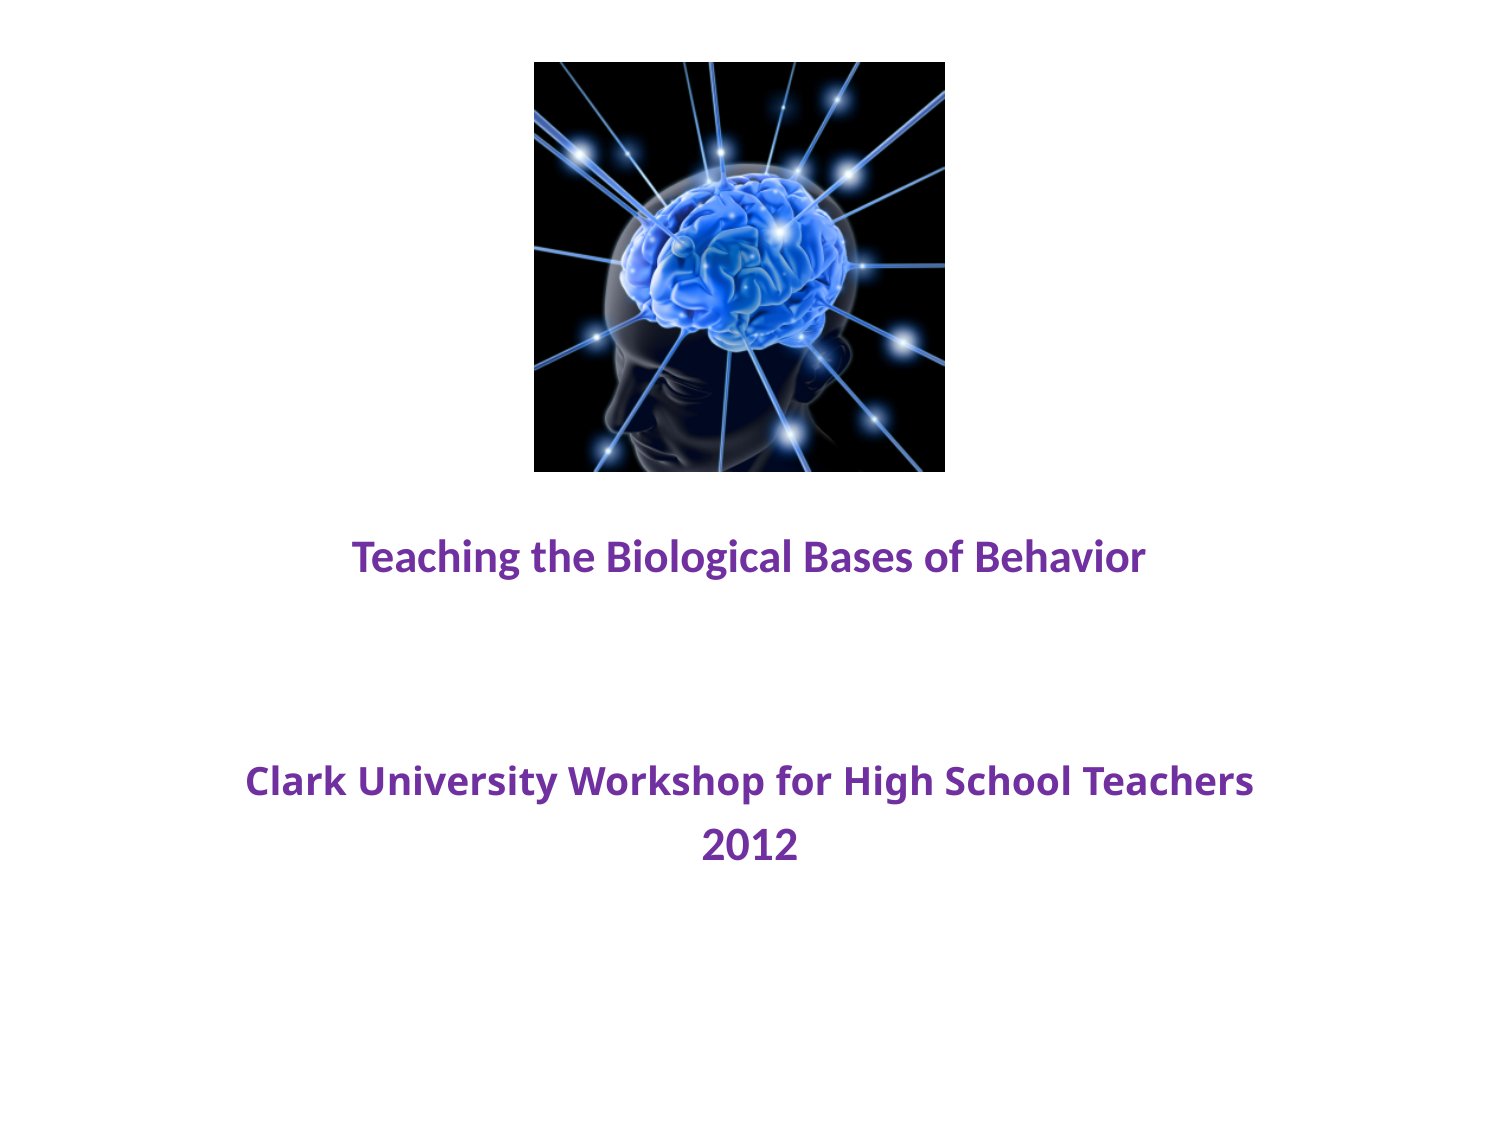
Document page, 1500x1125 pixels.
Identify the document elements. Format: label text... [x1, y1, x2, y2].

subtitle Clark University Workshop for High School Teachers 2012 [225, 637, 1275, 925]
title Teaching the Biological Bases of Behavior [112, 349, 1388, 591]
picture [534, 62, 946, 472]
